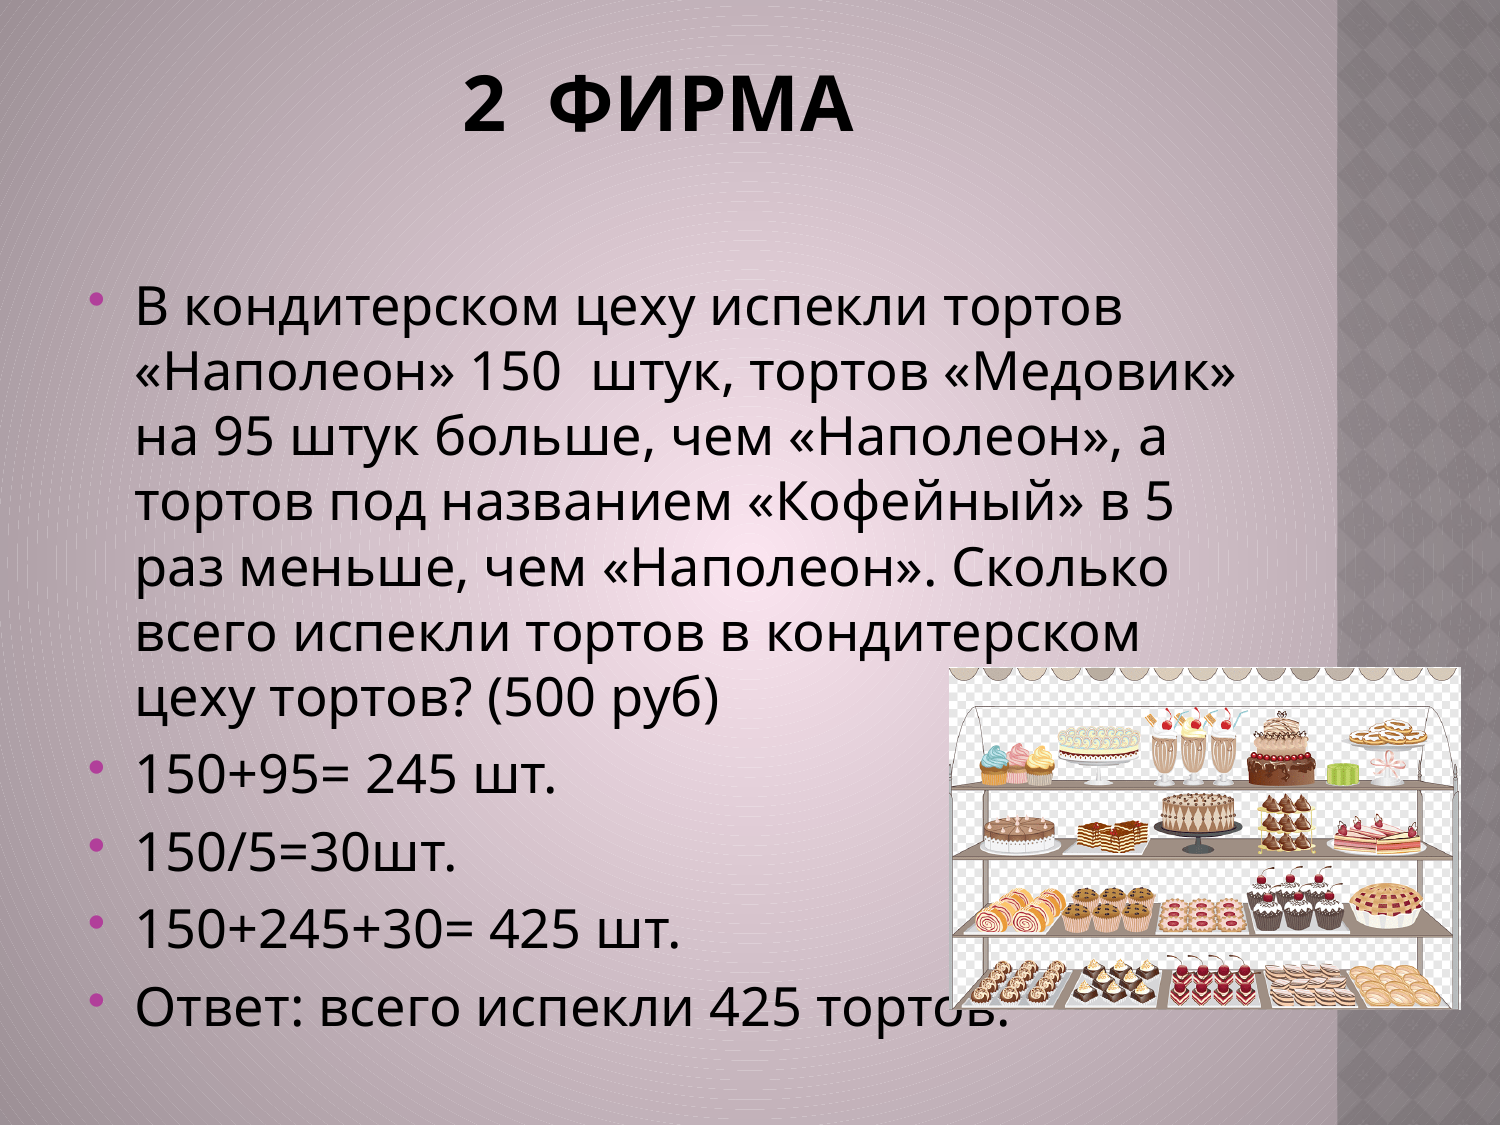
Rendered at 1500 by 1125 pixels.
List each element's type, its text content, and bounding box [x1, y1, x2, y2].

list В кондитерском цеху испекли тортов «Наполеон» 150 штук, тортов «Медовик» на 95 штук больше, чем «Наполеон», а тортов под названием «Кофейный» в 5 раз меньше, чем «Наполеон». Сколько всего испекли тортов в кондитерском цеху тортов? (500 руб) 150+95= 245 шт. 150/5=30шт. 150+245+30= 425 шт. Ответ: всего испекли 425 тортов. [75, 264, 1263, 1059]
picture [948, 667, 1462, 1010]
title 2 фирма [75, 52, 1263, 240]
